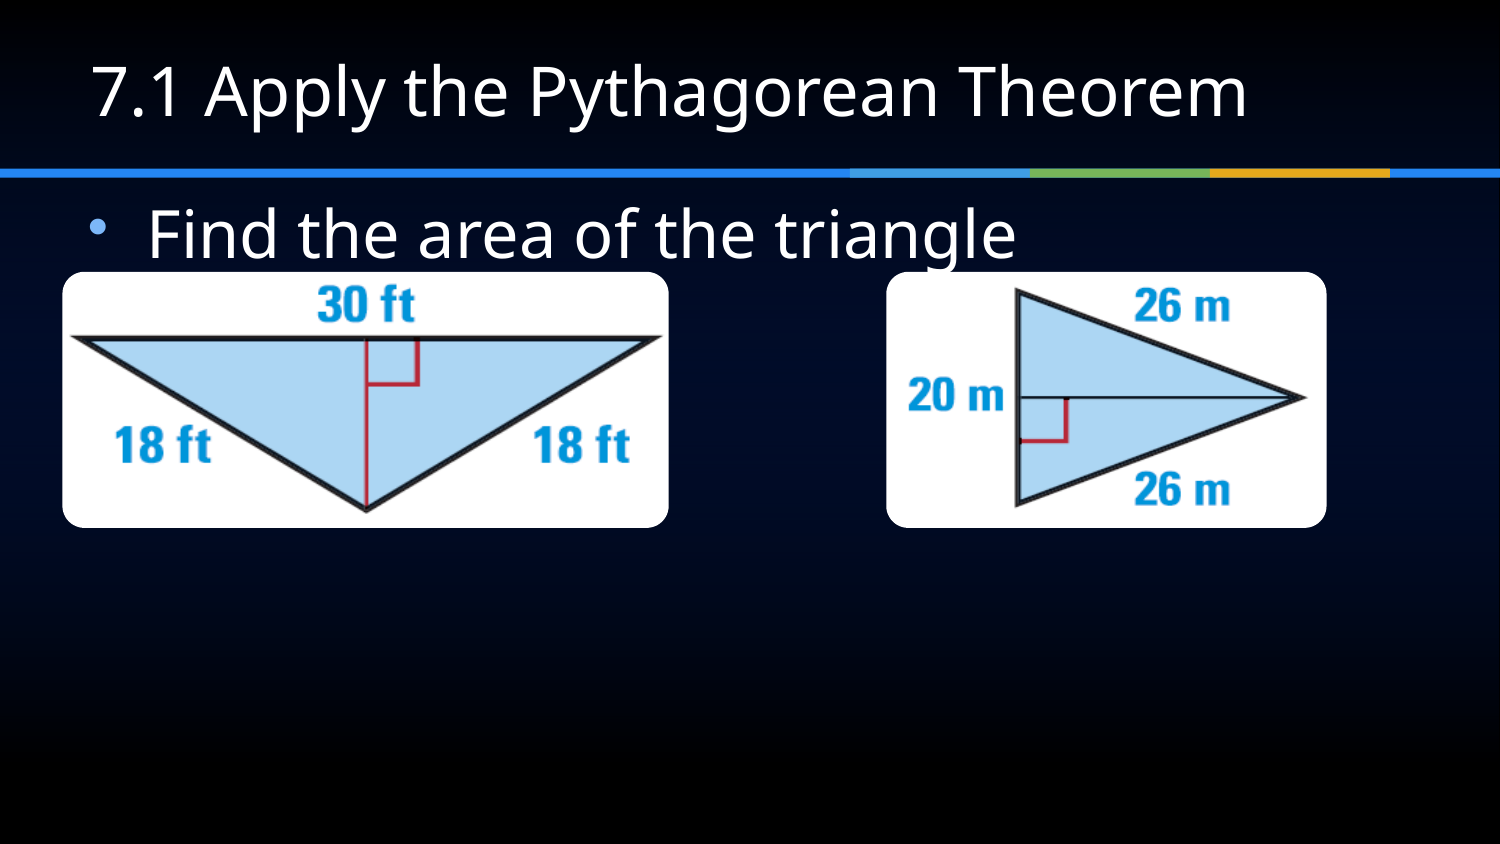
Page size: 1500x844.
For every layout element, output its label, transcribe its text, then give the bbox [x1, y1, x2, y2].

picture [61, 271, 670, 529]
title 7.1 Apply the Pythagorean Theorem [75, 18, 1425, 160]
list Find the area of the triangle [75, 184, 1425, 754]
picture [885, 271, 1328, 529]
